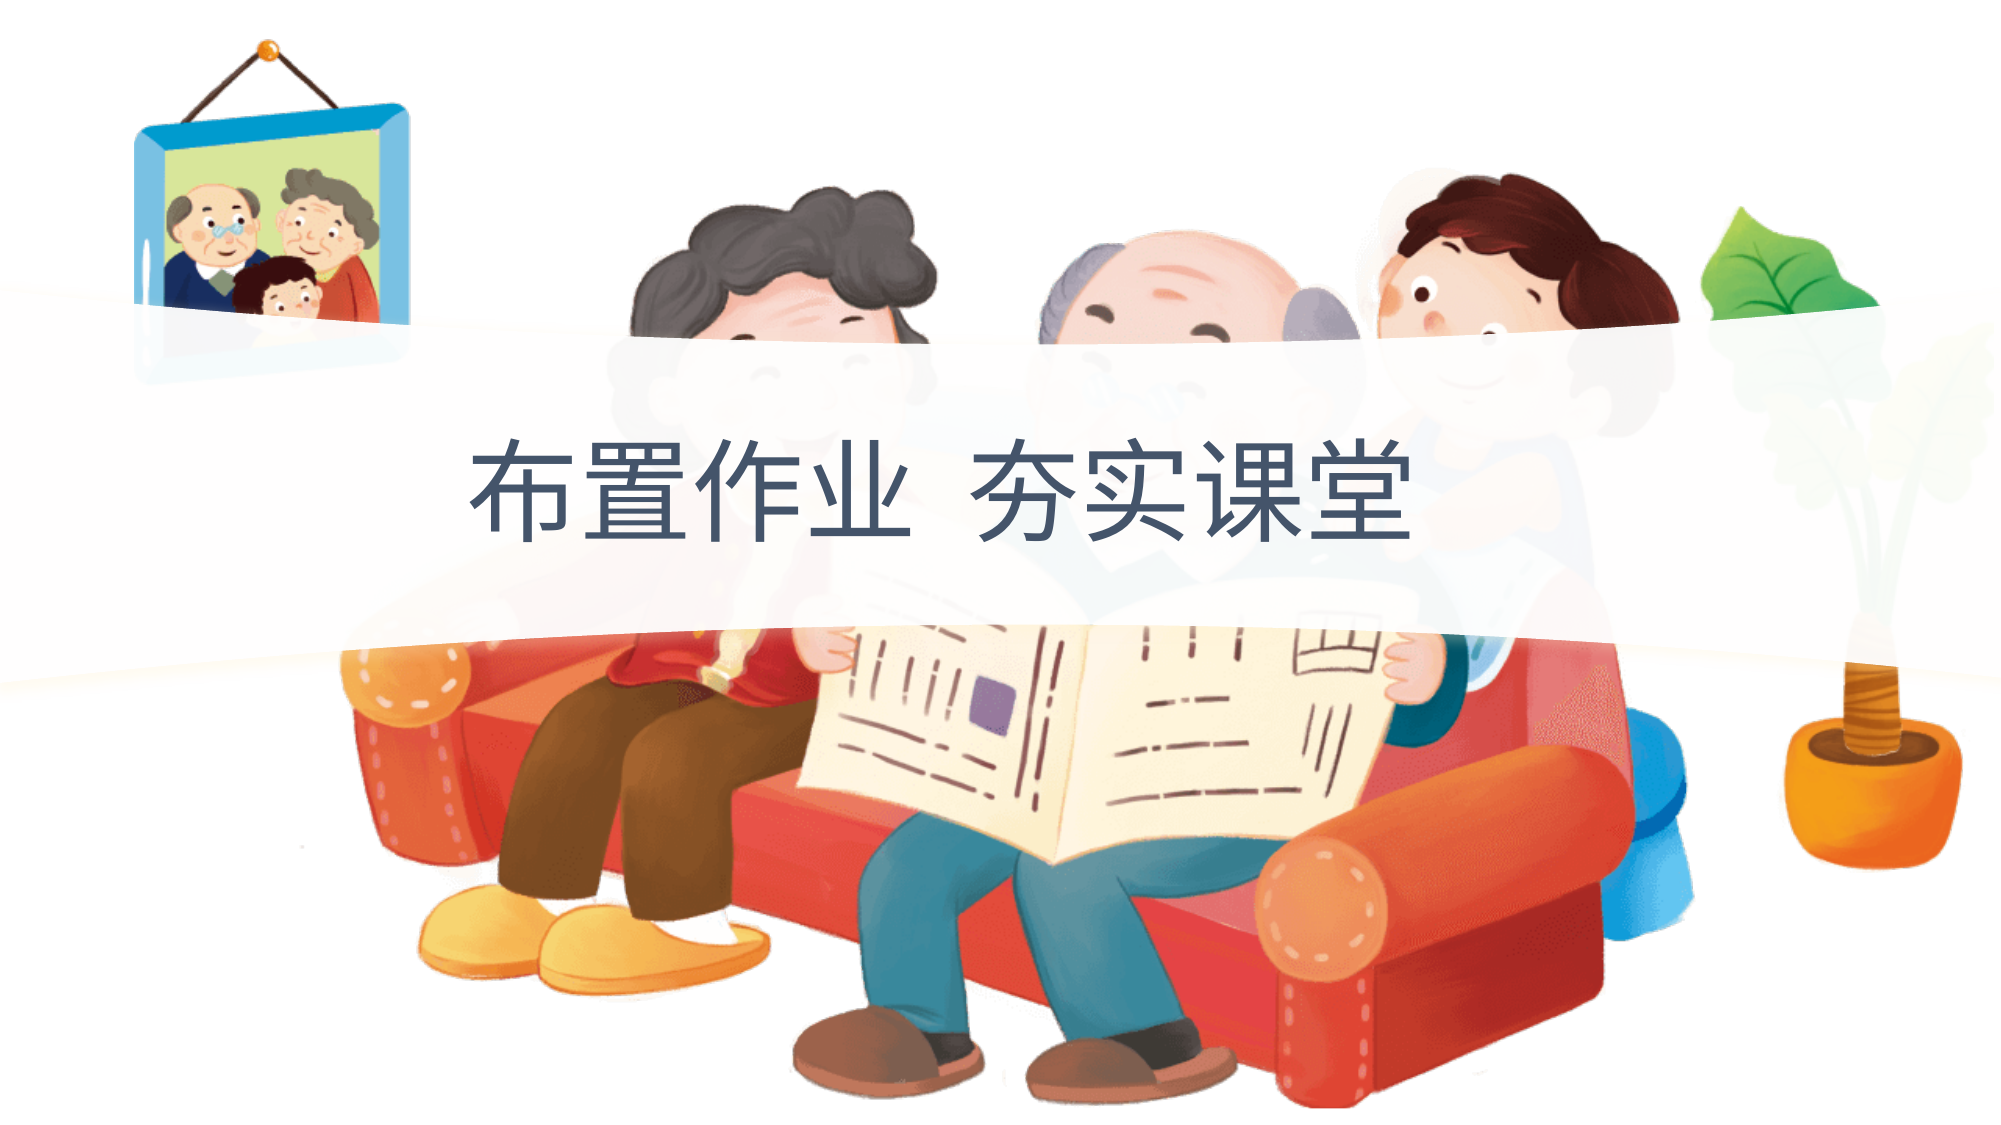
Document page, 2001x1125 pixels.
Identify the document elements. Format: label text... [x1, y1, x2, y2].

picture [134, 636, 1994, 1109]
picture [134, 0, 1994, 344]
text_box 布置作业 夯实课堂 [451, 386, 1518, 564]
